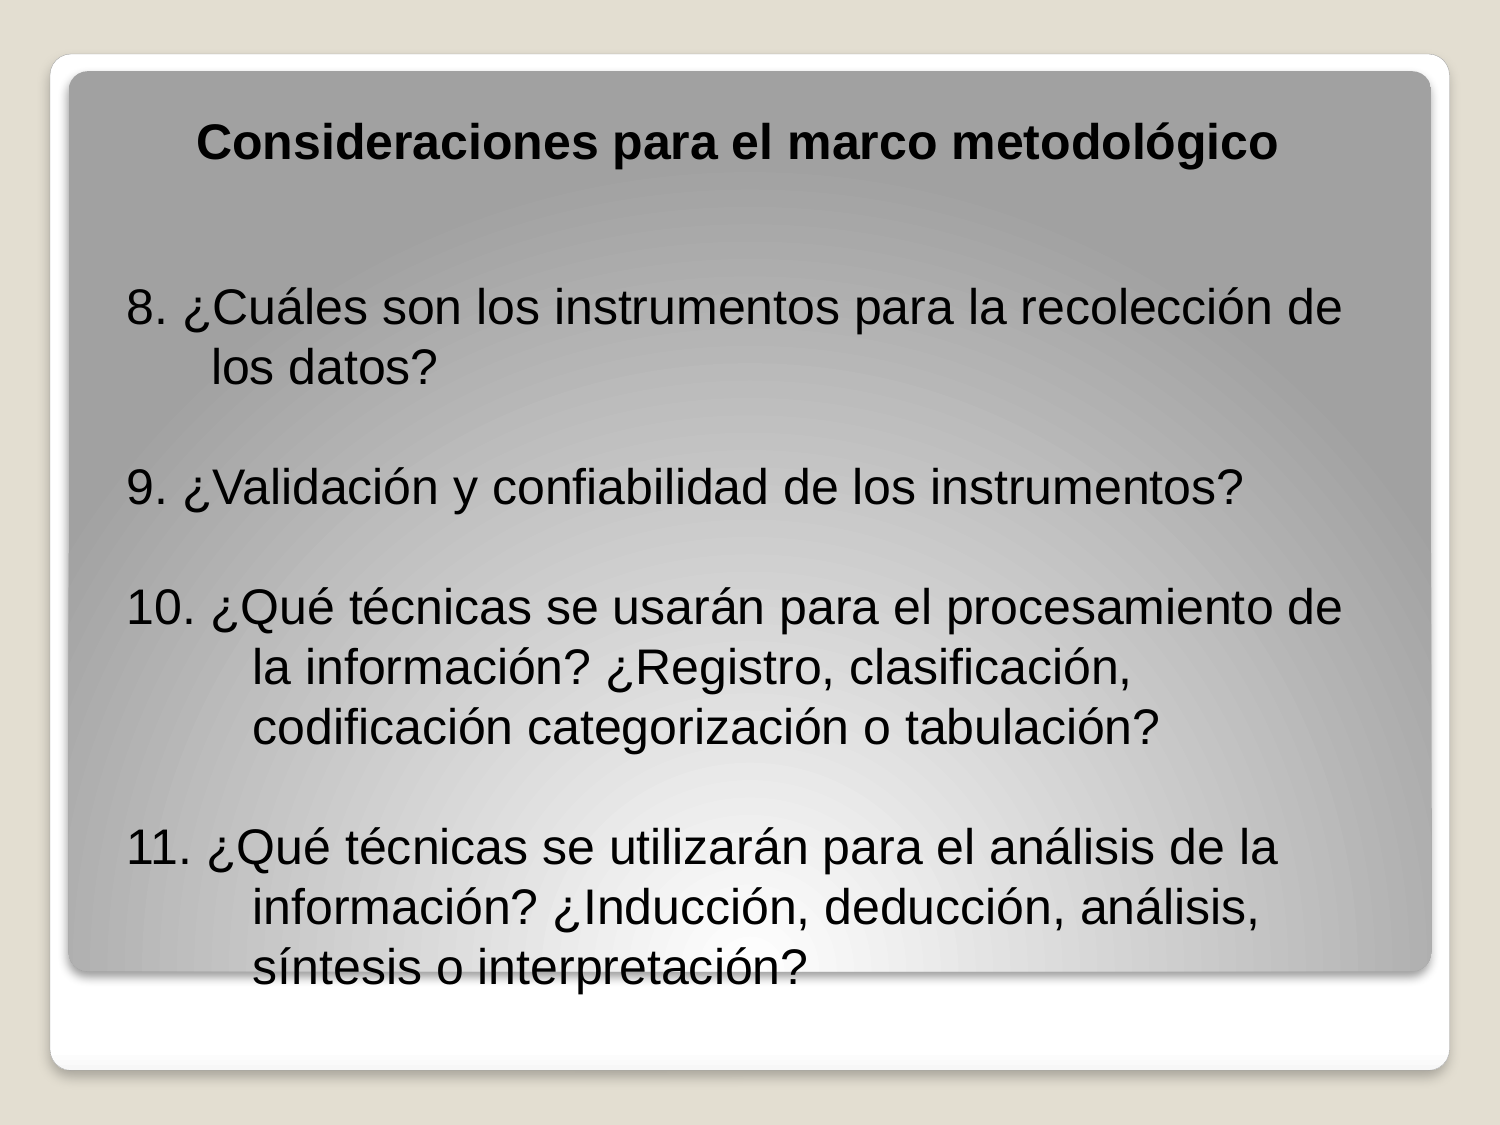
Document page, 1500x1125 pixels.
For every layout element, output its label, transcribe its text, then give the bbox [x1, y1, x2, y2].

text_box 8. ¿Cuáles son los instrumentos para la recolección de los datos? 9. ¿Validación y confiabilidad de los instrumentos? 10. ¿Qué técnicas se usarán para el procesamiento de la información? ¿Registro, clasificación, codificación categorización o tabulación? 11. ¿Qué técnicas se utilizarán para el análisis de la información? ¿Inducción, deducción, análisis, síntesis o interpretación? [112, 267, 1412, 1087]
text_box [100, 54, 1294, 130]
text_box Consideraciones para el marco metodológico [171, 101, 1306, 262]
